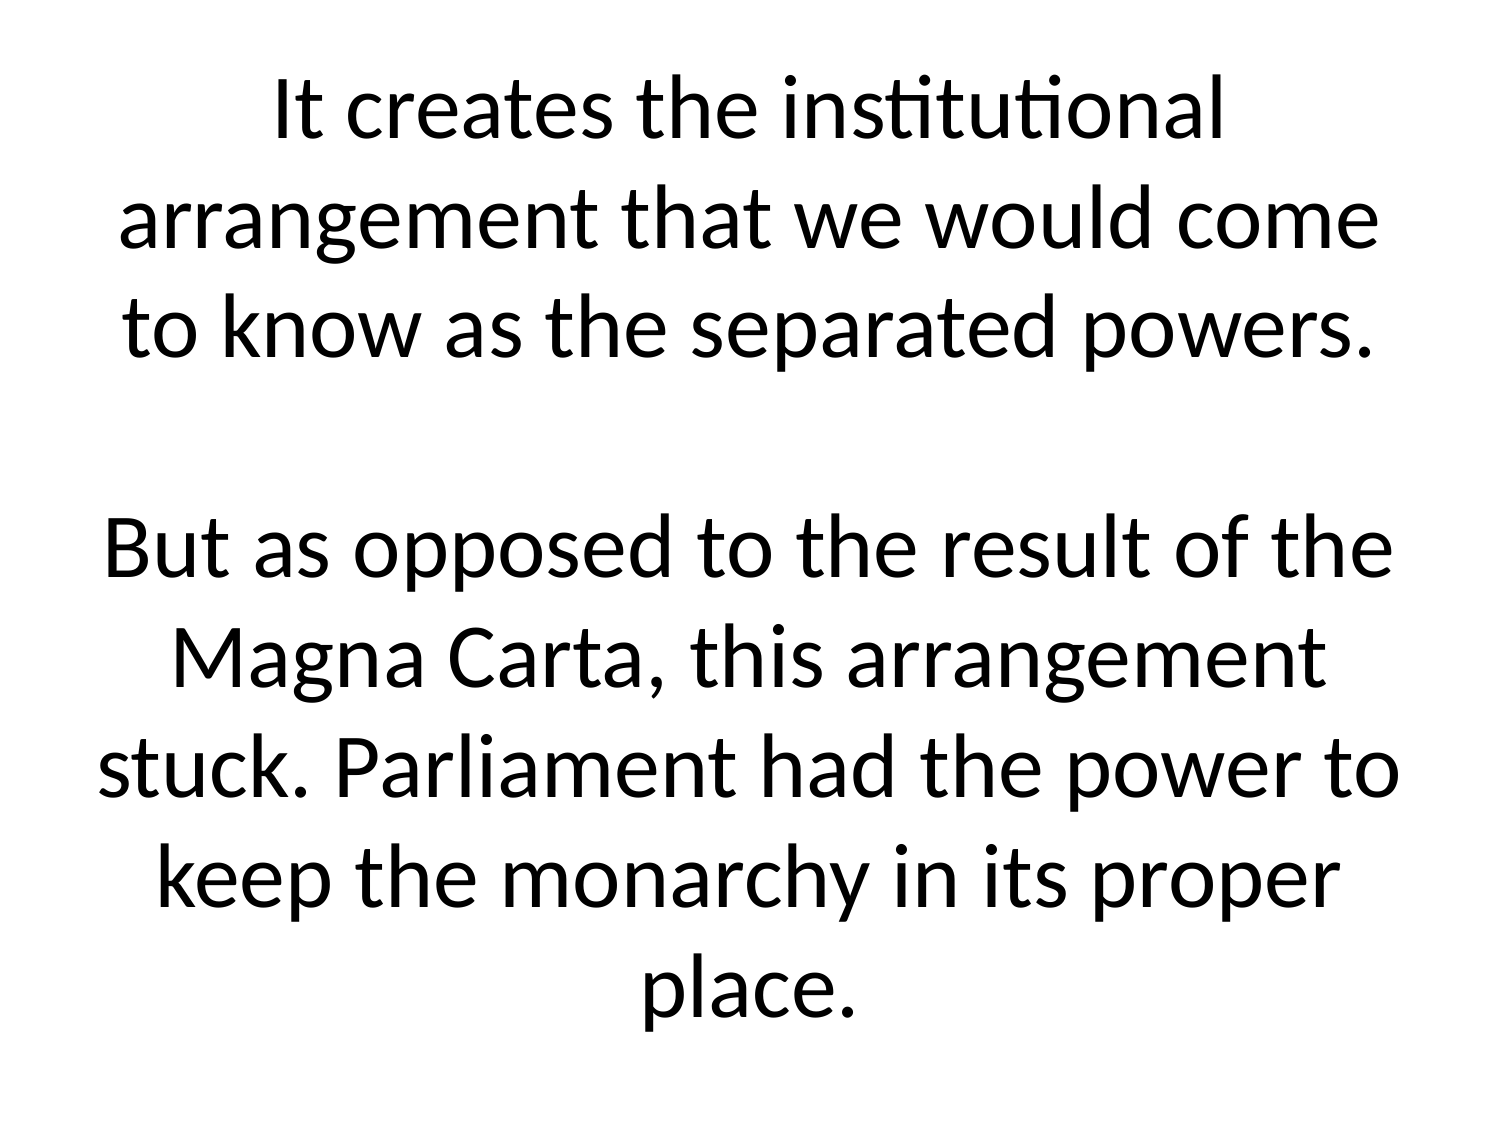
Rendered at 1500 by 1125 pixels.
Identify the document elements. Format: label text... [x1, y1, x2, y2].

title It creates the institutional arrangement that we would come to know as the separated powers. But as opposed to the result of the Magna Carta, this arrangement stuck. Parliament had the power to keep the monarchy in its proper place. [74, 44, 1426, 1038]
